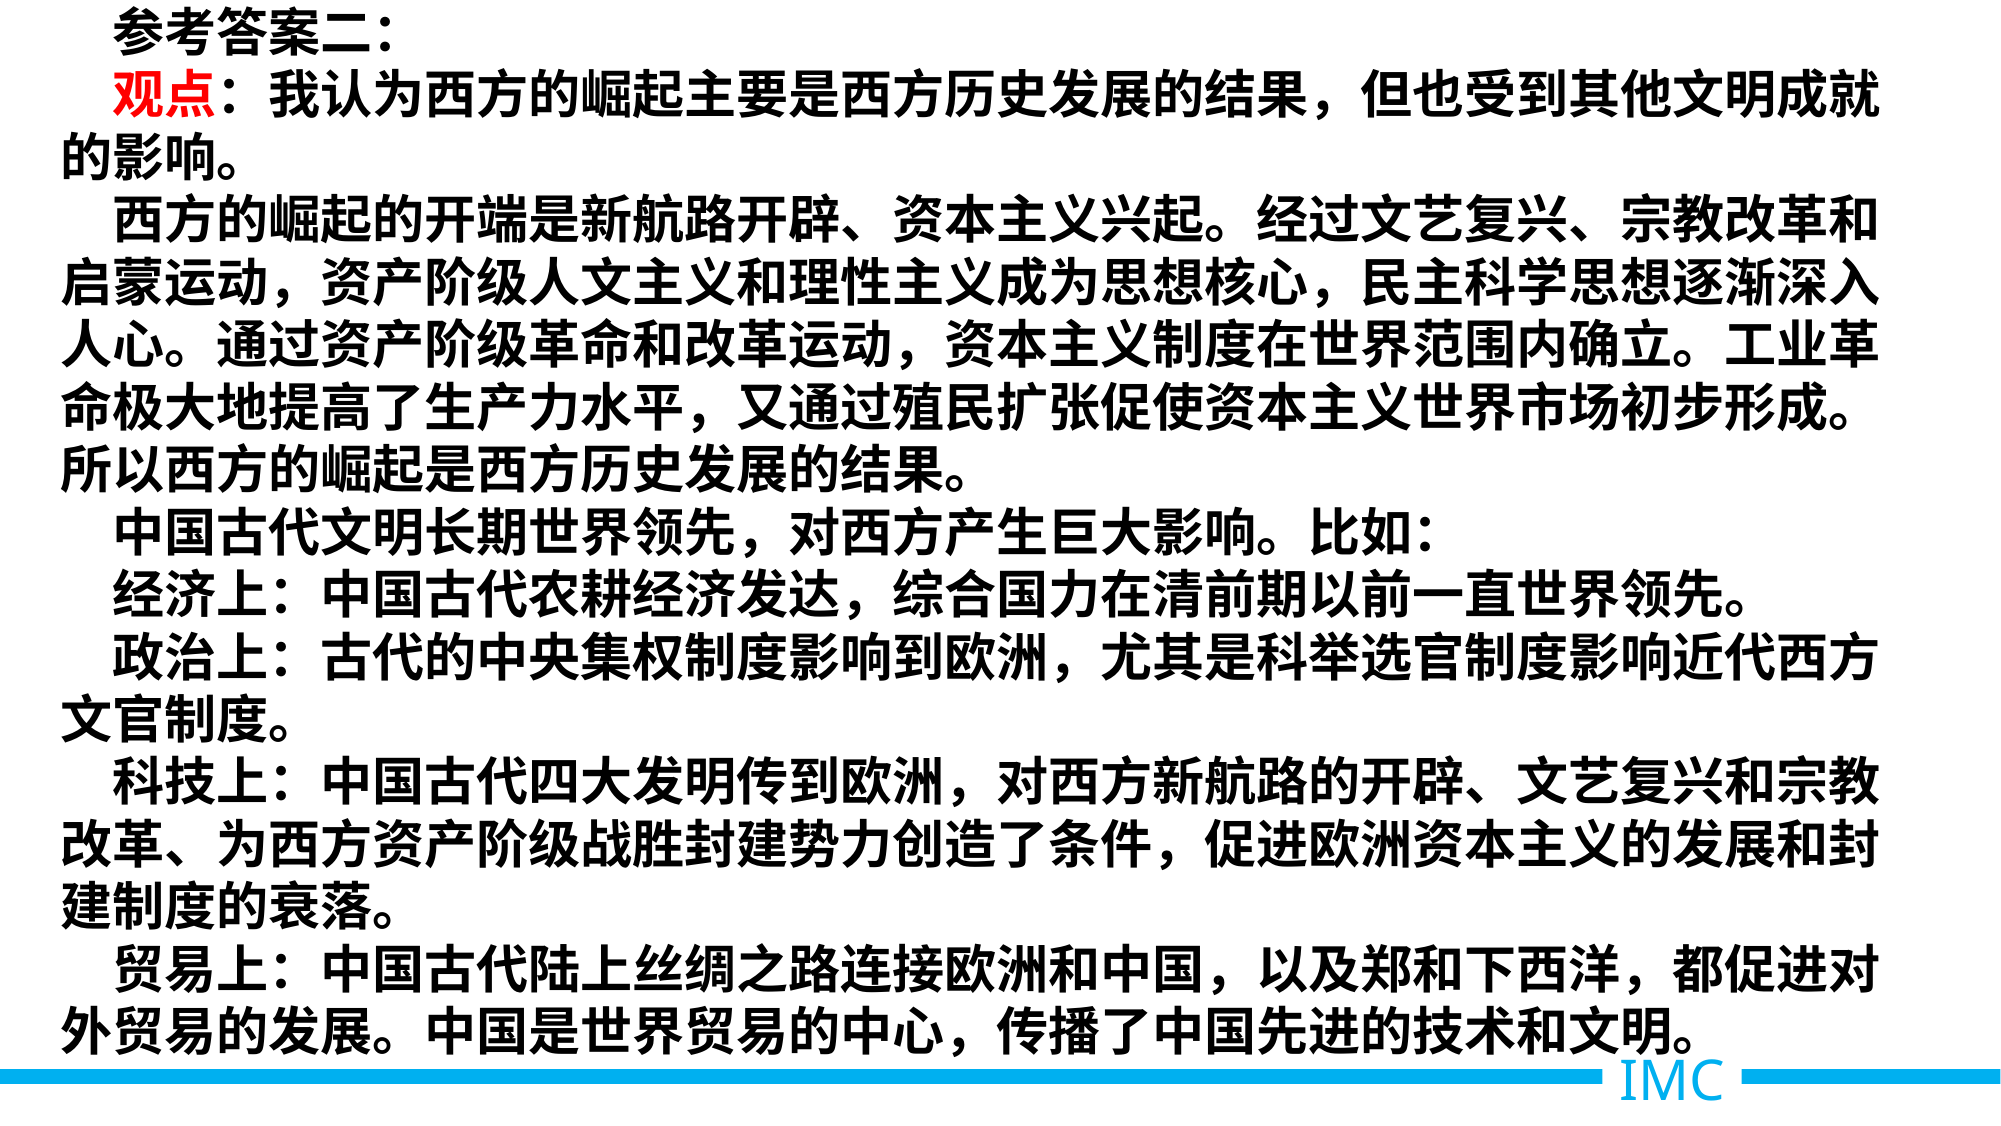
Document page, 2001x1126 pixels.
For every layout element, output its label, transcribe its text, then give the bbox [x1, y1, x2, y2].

text_box 参考答案二： 观点：我认为西方的崛起主要是西方历史发展的结果，但也受到其他文明成就的影响。 西方的崛起的开端是新航路开辟、资本主义兴起。经过文艺复兴、宗教改革和启蒙运动，资产阶级人文主义和理性主义成为思想核心，民主科学思想逐渐深入人心。通过资产阶级革命和改革运动，资本主义制度在世界范围内确立。工业革命极大地提高了生产力水平，又通过殖民扩张促使资本主义世界市场初步形成。所以西方的崛起是西方历史发展的结果。 中国古代文明长期世界领先，对西方产生巨大影响。比如： 经济上：中国古代农耕经济发达，综合国力在清前期以前一直世界领先。 政治上：古代的中央集权制度影响到欧洲，尤其是科举选官制度影响近代西方文官制度。 科技上：中国古代四大发明传到欧洲，对西方新航路的开辟、文艺复兴和宗教改革、为西方资产阶级战胜封建势力创造了条件，促进欧洲资本主义的发展和封建制度的衰落。 贸易上：中国古代陆上丝绸之路连接欧洲和中国，以及郑和下西洋，都促进对外贸易的发展。中国是世界贸易的中心，传播了中国先进的技术和文明。 [45, 0, 1939, 1069]
